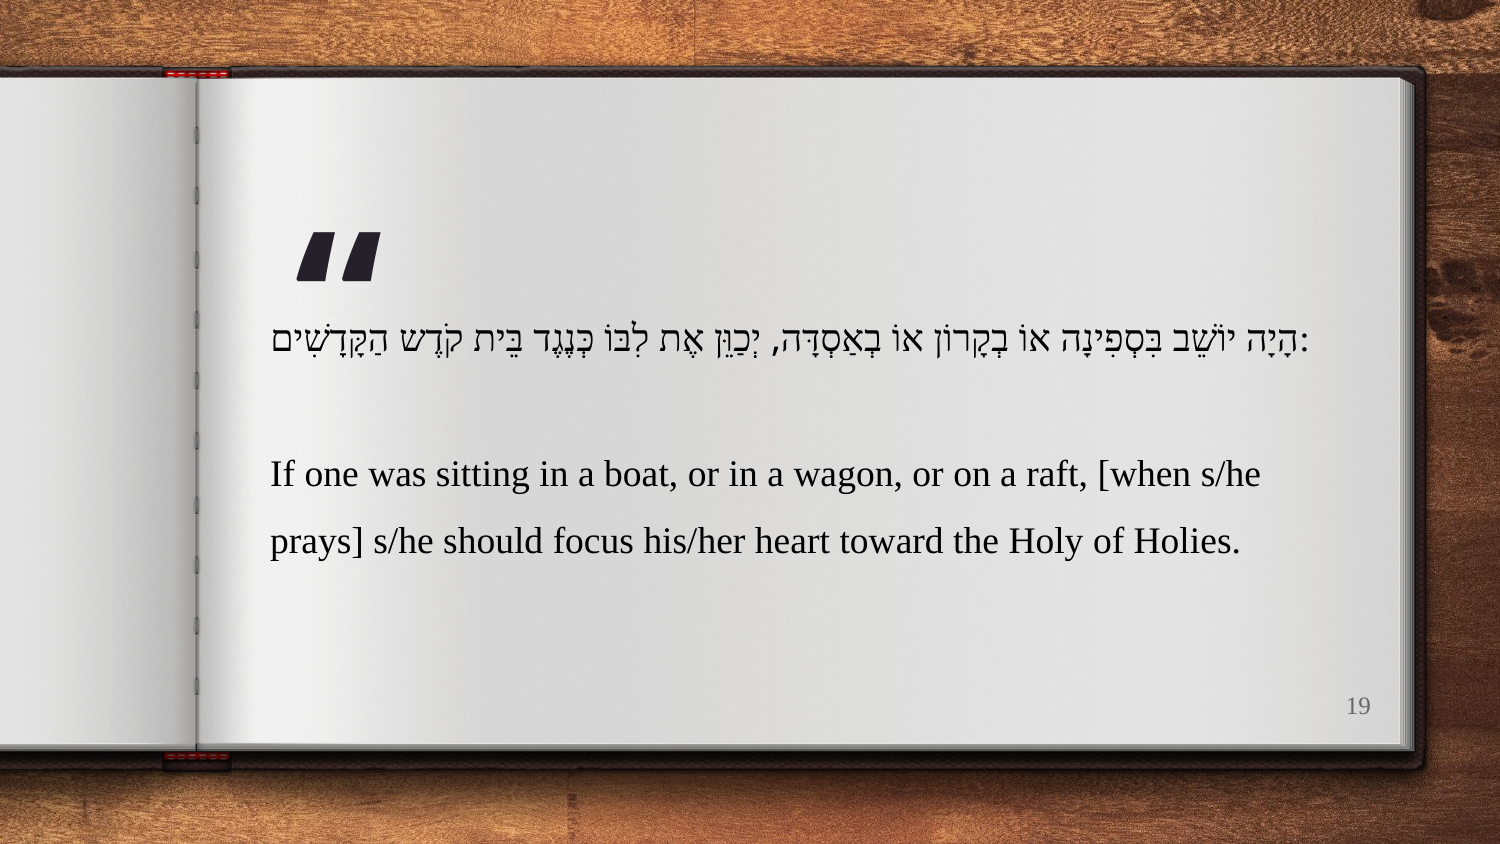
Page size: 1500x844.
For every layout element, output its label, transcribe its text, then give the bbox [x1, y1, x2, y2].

picture [0, 0, 1500, 844]
list הָיָה יוֹשֵׁב בִּסְפִינָה אוֹ בְקָרוֹן אוֹ בְאַסְדָּה, יְכַוֵּן אֶת לִבּוֹ כְּנֶגֶד בֵּית קֹדֶש הַקָּדָשִׁים: If one was sitting in a boat, or in a wagon, or on a raft, [when s/he prays] s/he should focus his/her heart toward the Holy of Holies. [255, 276, 1341, 776]
slide_number ‹#› [1341, 672, 1386, 737]
